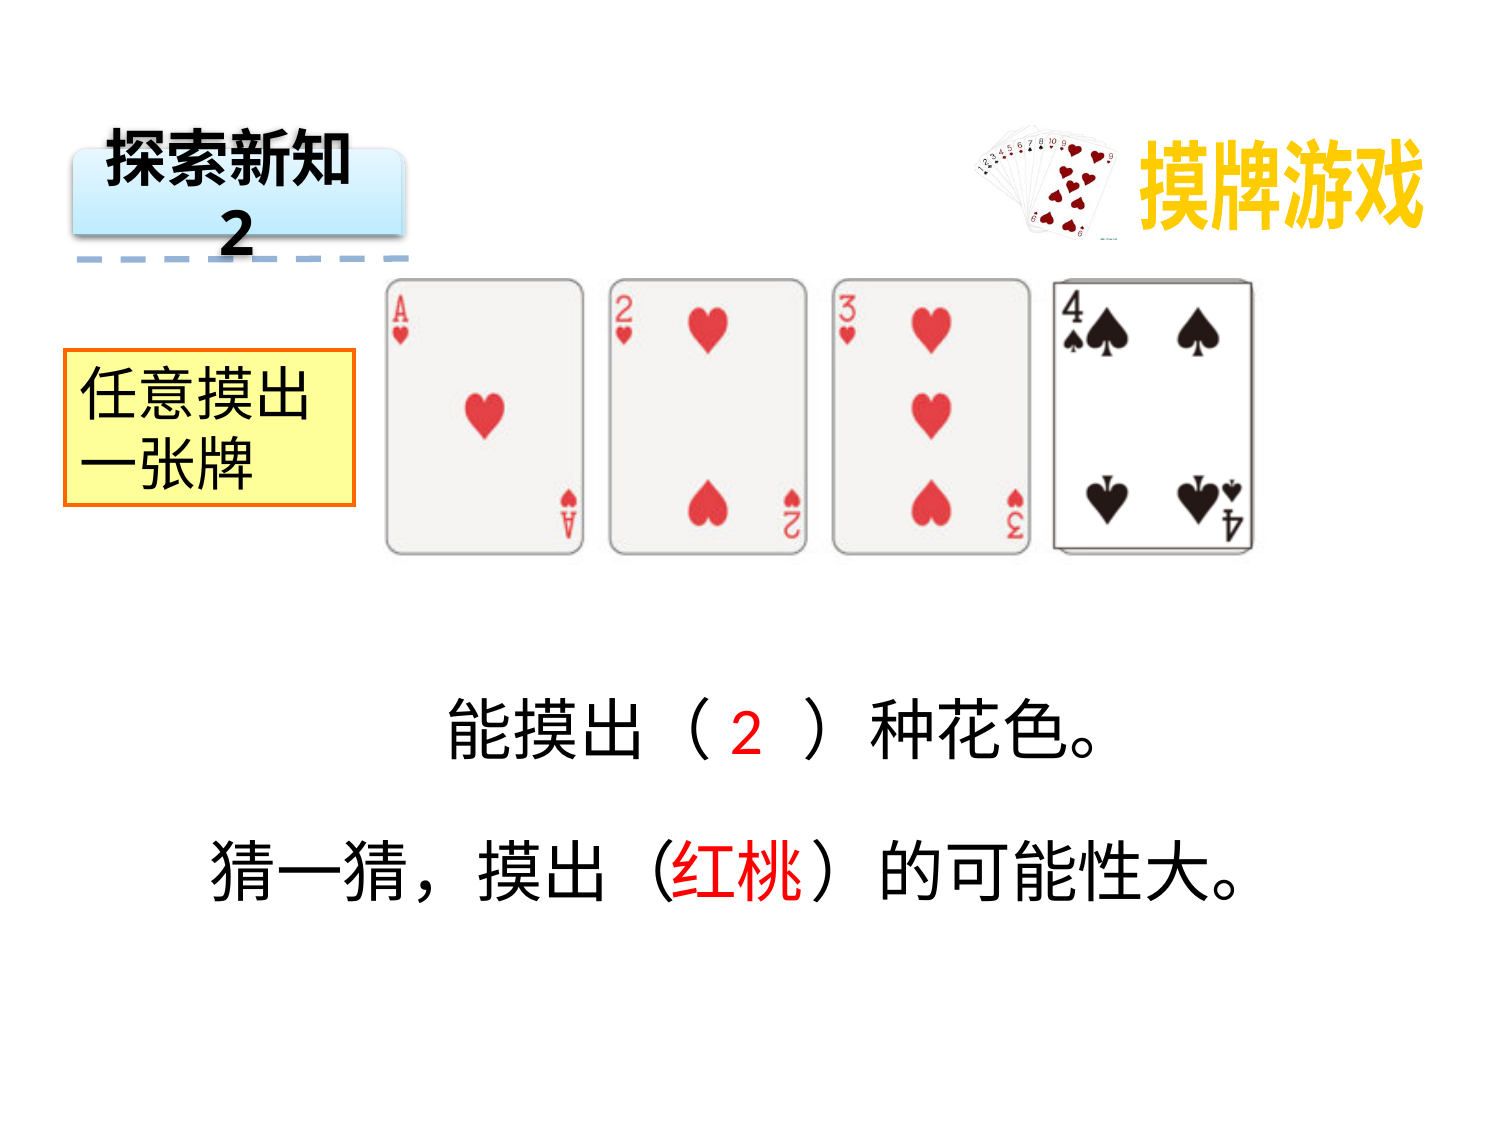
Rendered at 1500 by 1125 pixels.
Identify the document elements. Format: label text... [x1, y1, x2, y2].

text_box 猜一猜，摸出（ ）的可能性大。 [194, 822, 655, 918]
text_box 能摸出（ ）种花色。 [430, 680, 714, 776]
picture [974, 125, 1117, 241]
text_box 红桃 [655, 822, 833, 918]
text_box 猜一猜，摸出（ ）的可能性大。 [833, 822, 1436, 918]
text_box 能摸出（ ）种花色。 [892, 680, 1211, 776]
text_box 2 [714, 680, 892, 776]
picture [383, 274, 1270, 571]
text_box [76, 150, 417, 260]
text_box 任意摸出一张牌 [64, 349, 355, 505]
